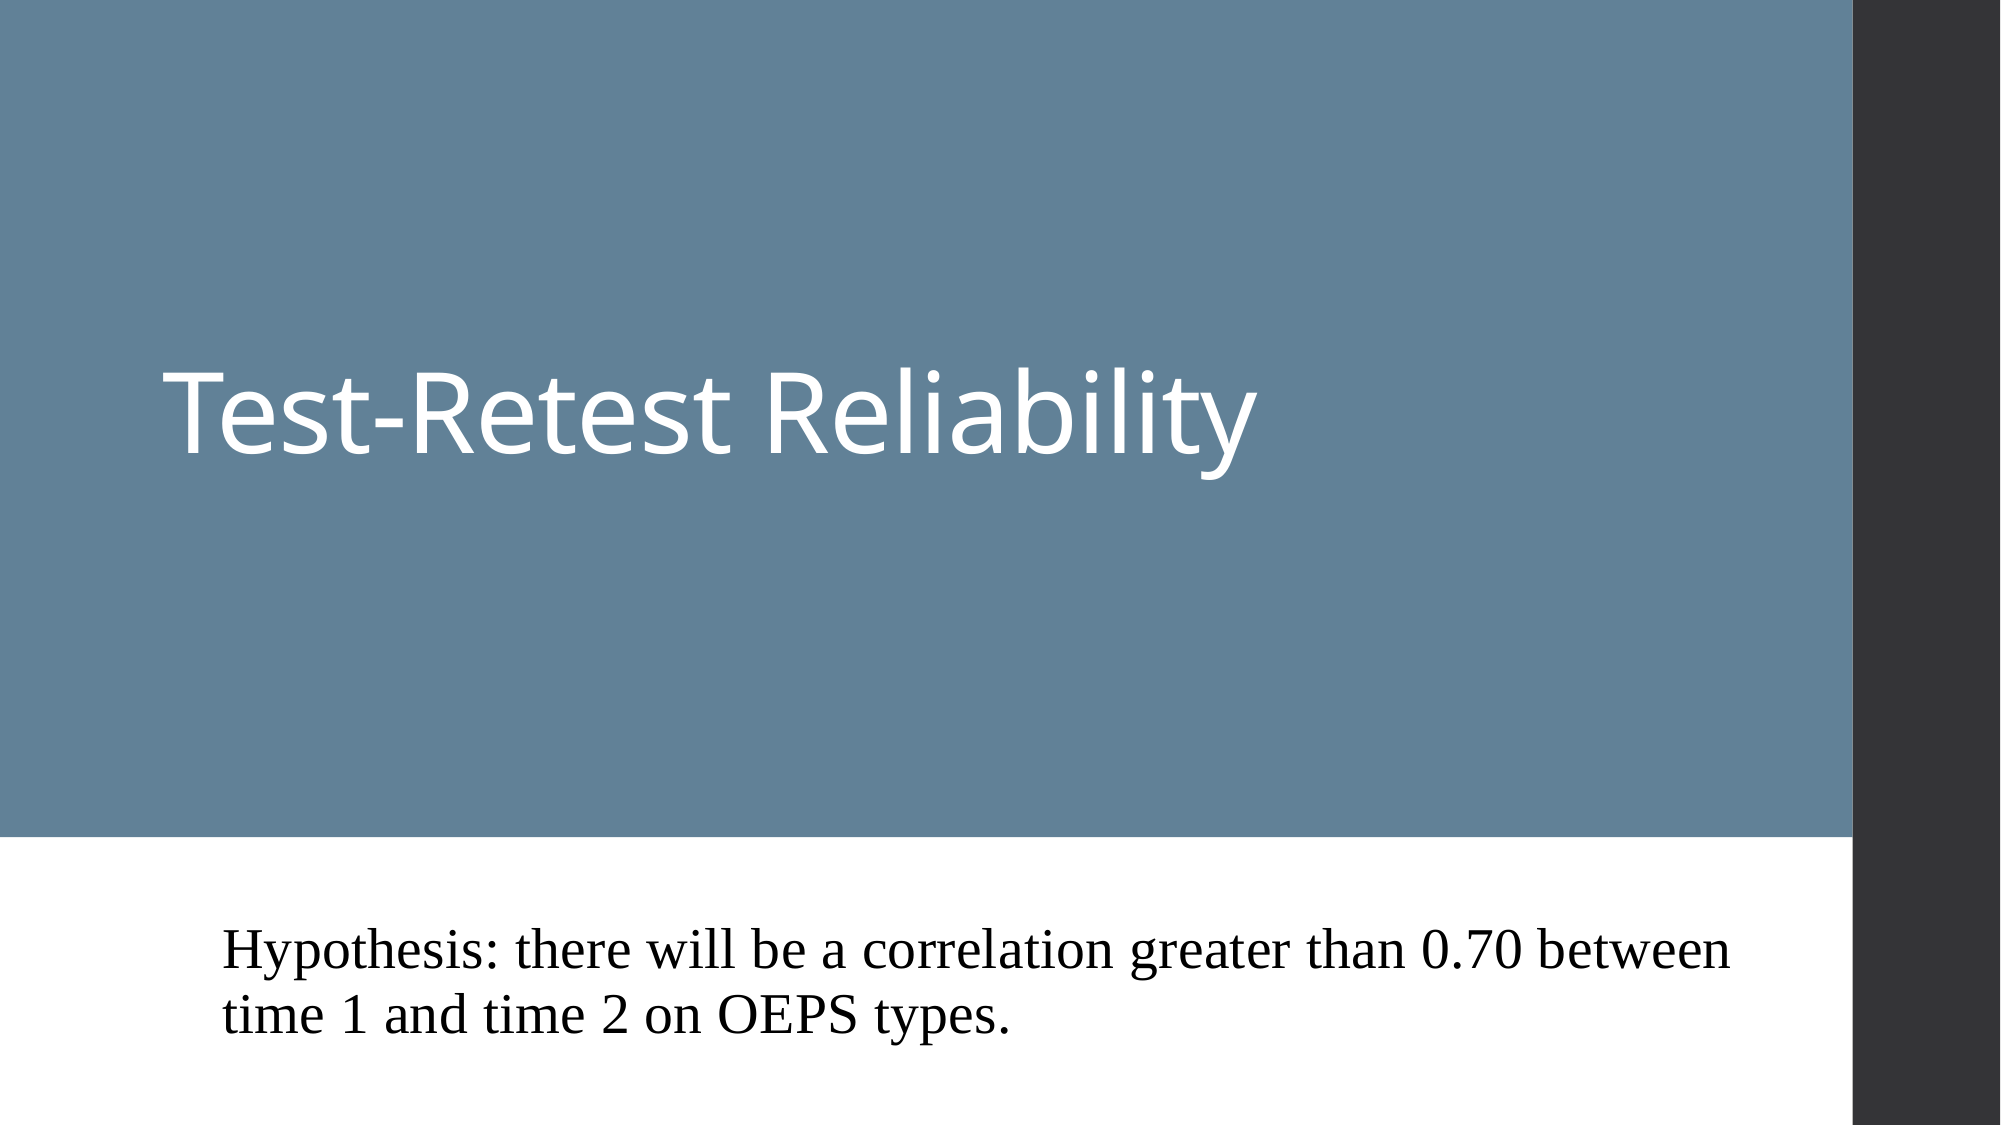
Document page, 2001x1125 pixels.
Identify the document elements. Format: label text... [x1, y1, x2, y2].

text_box [0, 0, 1854, 836]
text_box [0, 836, 1854, 1125]
list Hypothesis: there will be a correlation greater than 0.70 between time 1 and time 2 on OEPS types. [206, 907, 1752, 1055]
title Test-Retest Reliability [147, 303, 1503, 534]
